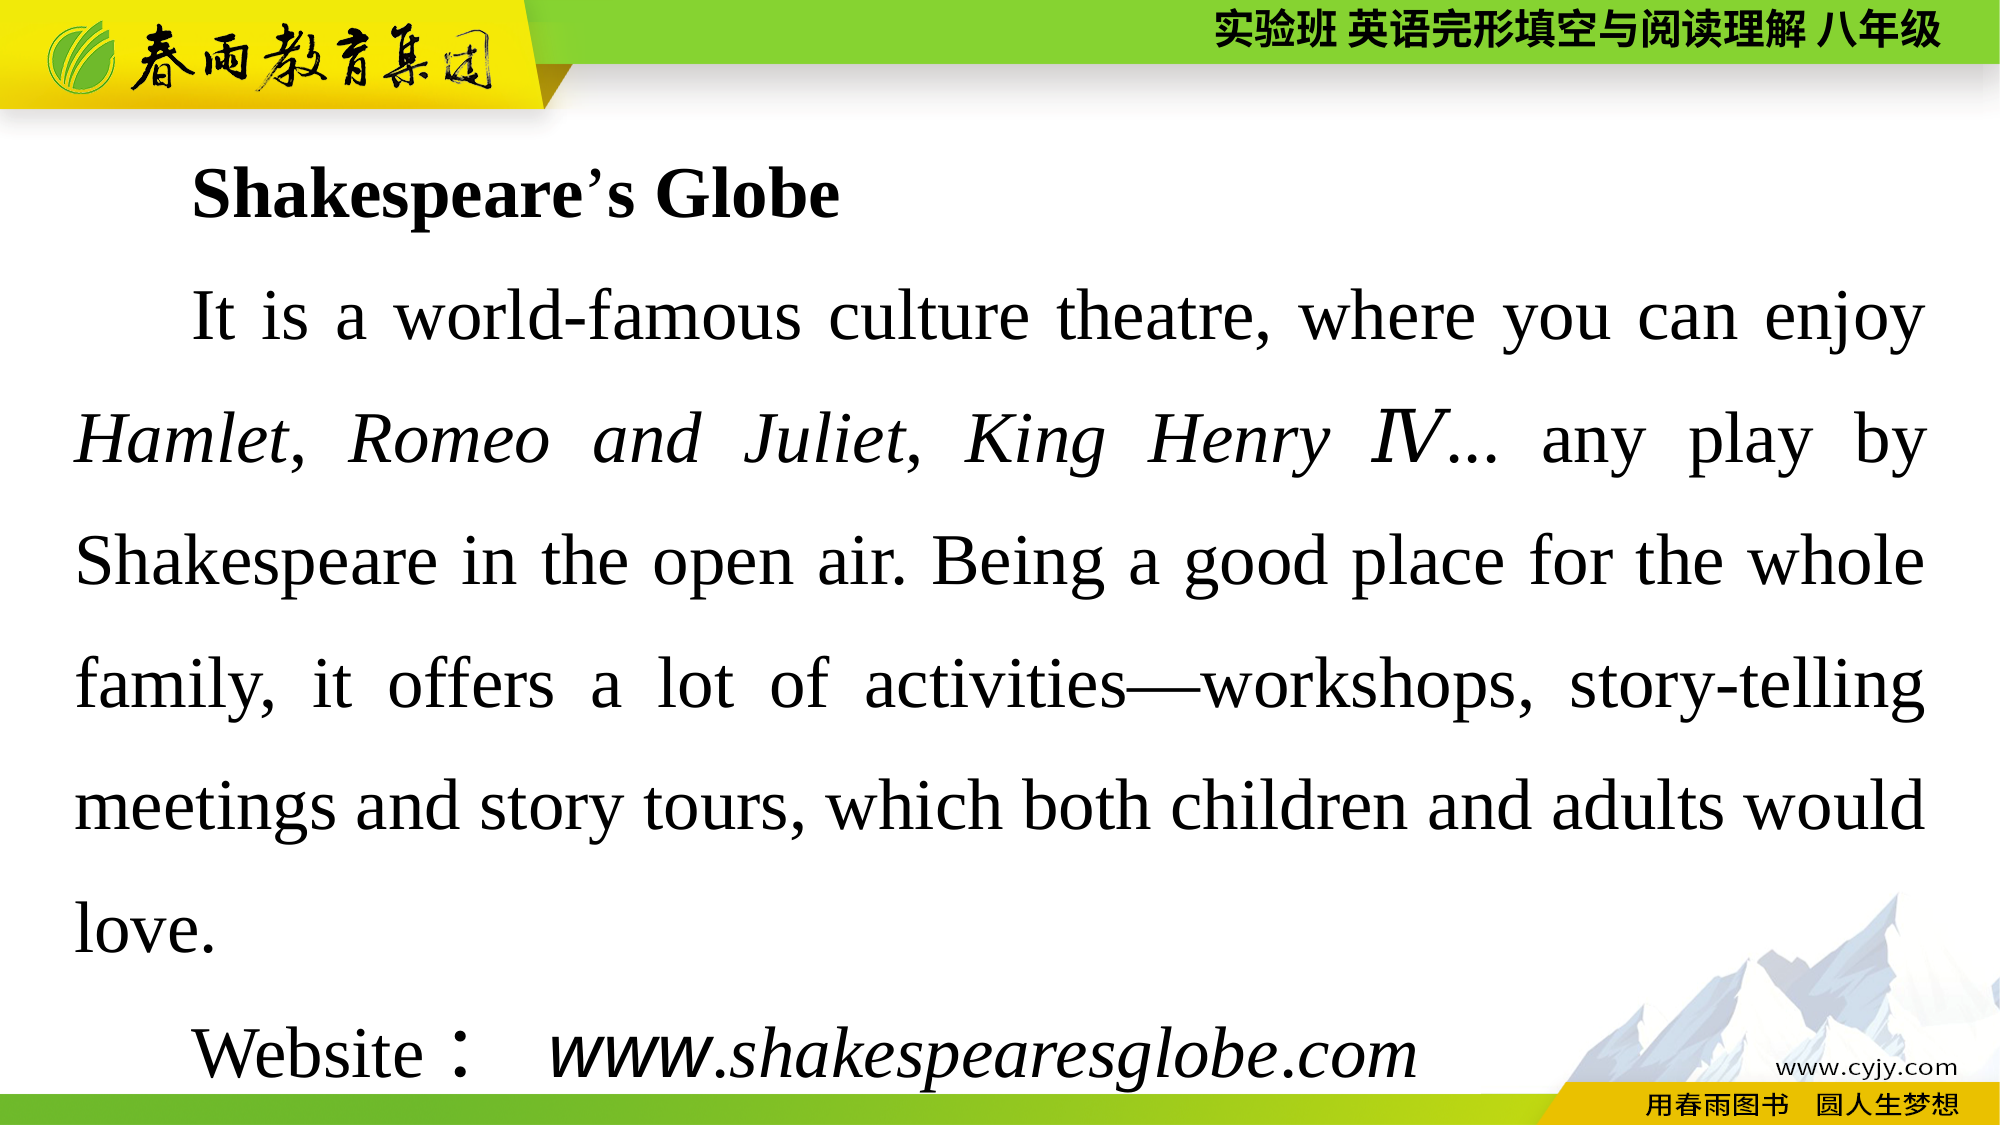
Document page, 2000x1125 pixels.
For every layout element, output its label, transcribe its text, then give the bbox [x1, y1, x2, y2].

list Shakespeare’s Globe It is a world-famous culture theatre, where you can enjoy Hamlet, Romeo and Juliet, King Henry Ⅳ... any play by Shakespeare in the open air. Being a good place for the whole family, it offers a lot of activities—workshops, story-telling meetings and story tours, which both children and adults would love. Website： www.shakespearesglobe.com [59, 101, 1944, 1110]
picture [0, 0, 2000, 1125]
